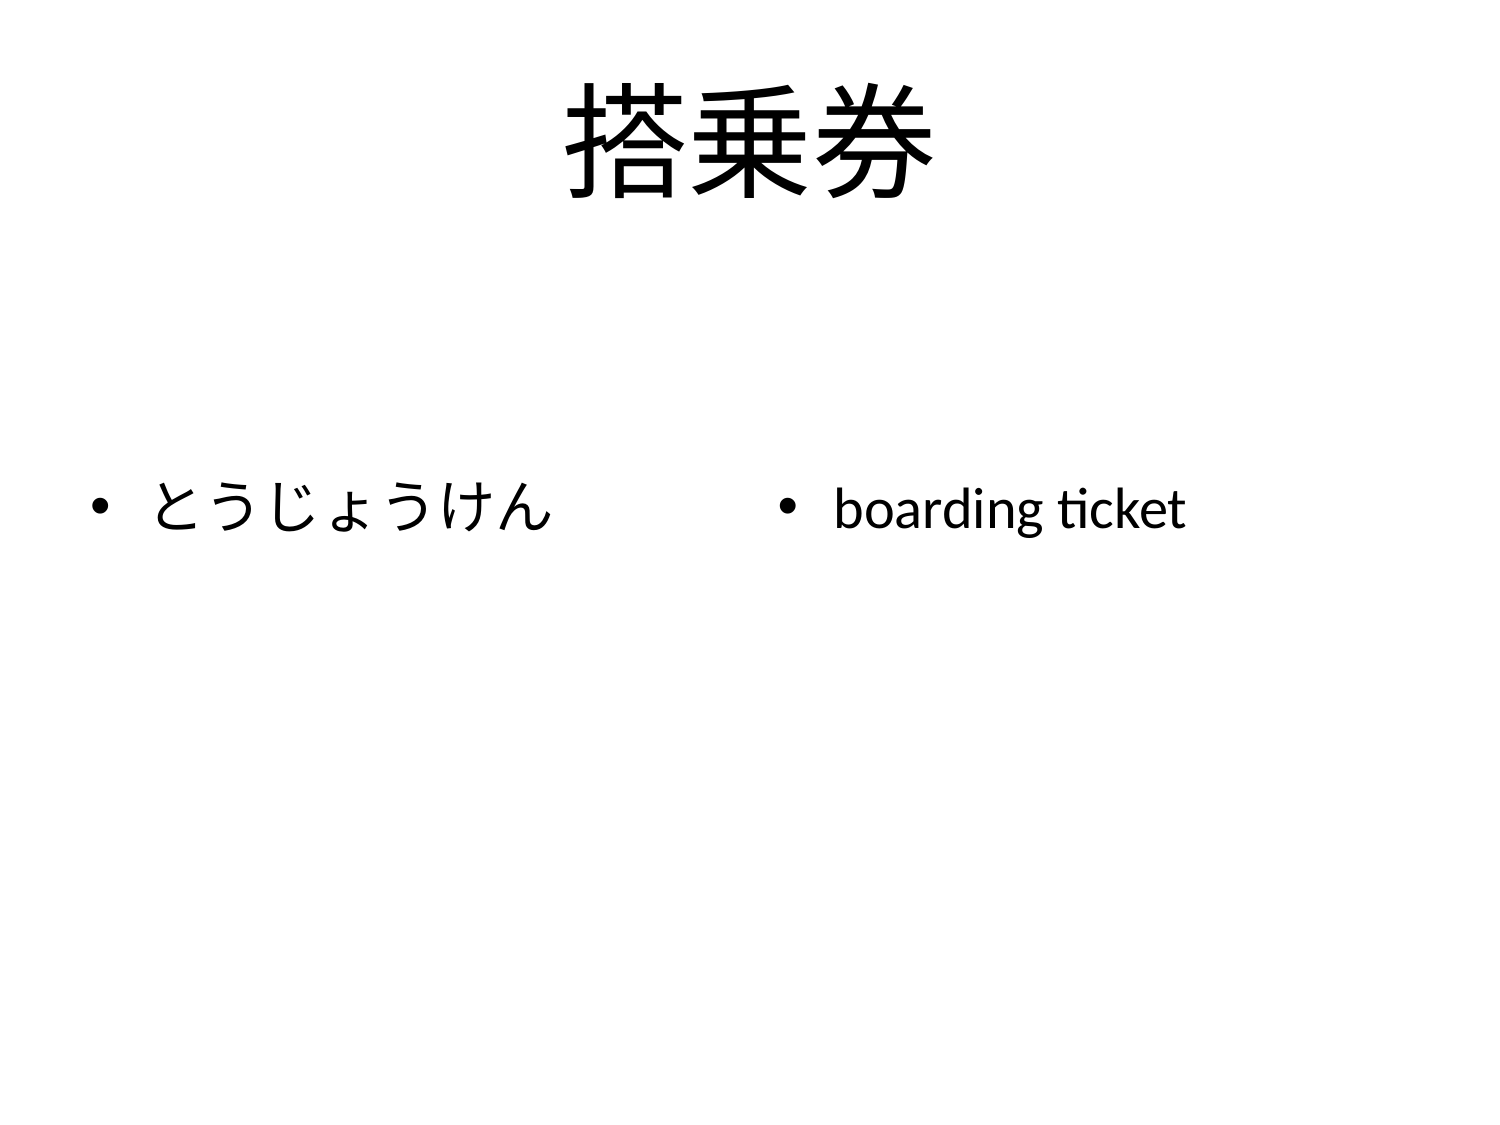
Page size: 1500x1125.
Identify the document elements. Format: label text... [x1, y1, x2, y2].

title 搭乗券 [74, 44, 1426, 233]
list boarding ticket [762, 462, 1426, 1006]
list とうじょうけん [74, 462, 738, 1006]
